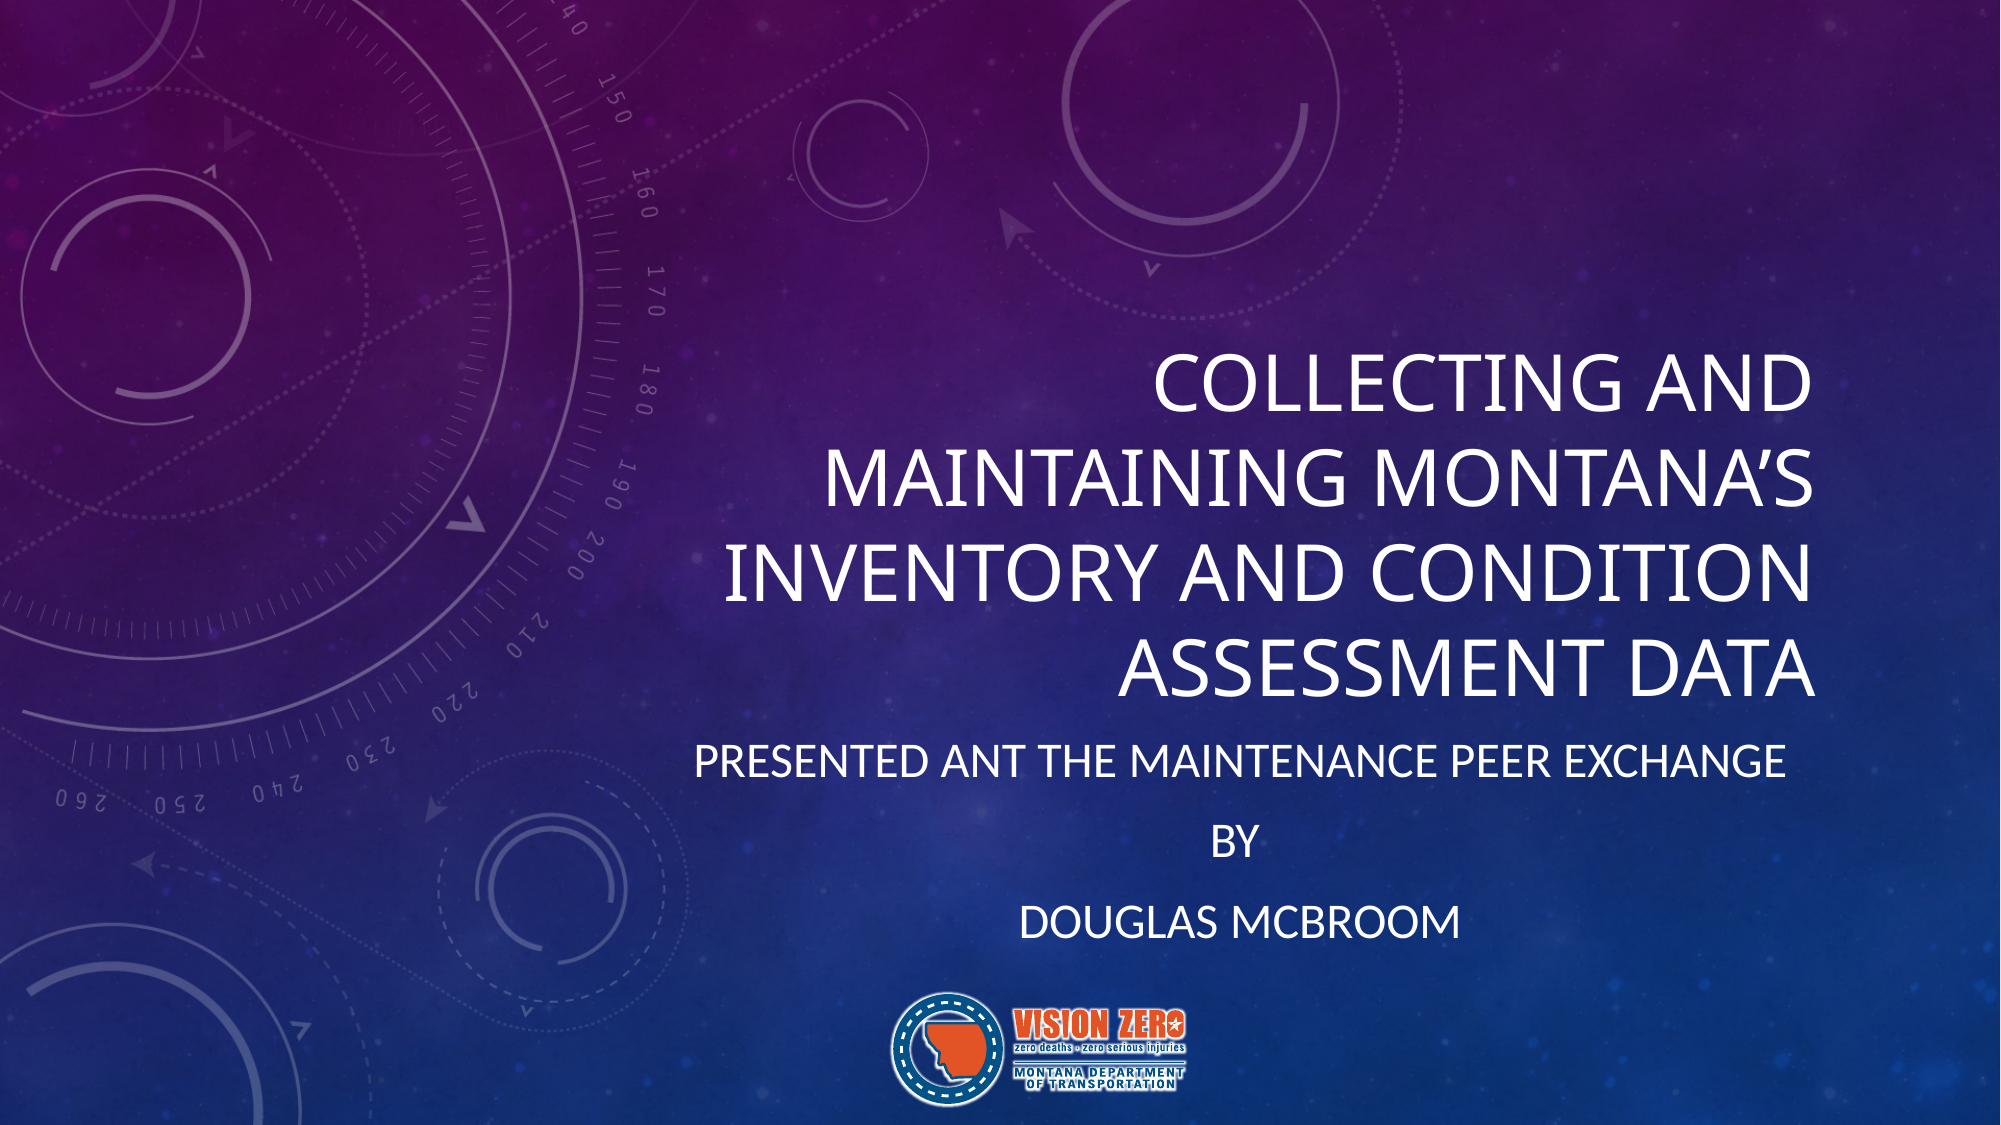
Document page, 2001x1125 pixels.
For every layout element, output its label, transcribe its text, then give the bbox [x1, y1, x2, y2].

subtitle Presented ant the Maintenance Peer Exchange By Douglas McBroom [650, 719, 1831, 950]
picture [0, 0, 2001, 1125]
title Collecting and Maintaining Montana’s Inventory and Condition Assessment Data [650, 322, 1831, 719]
